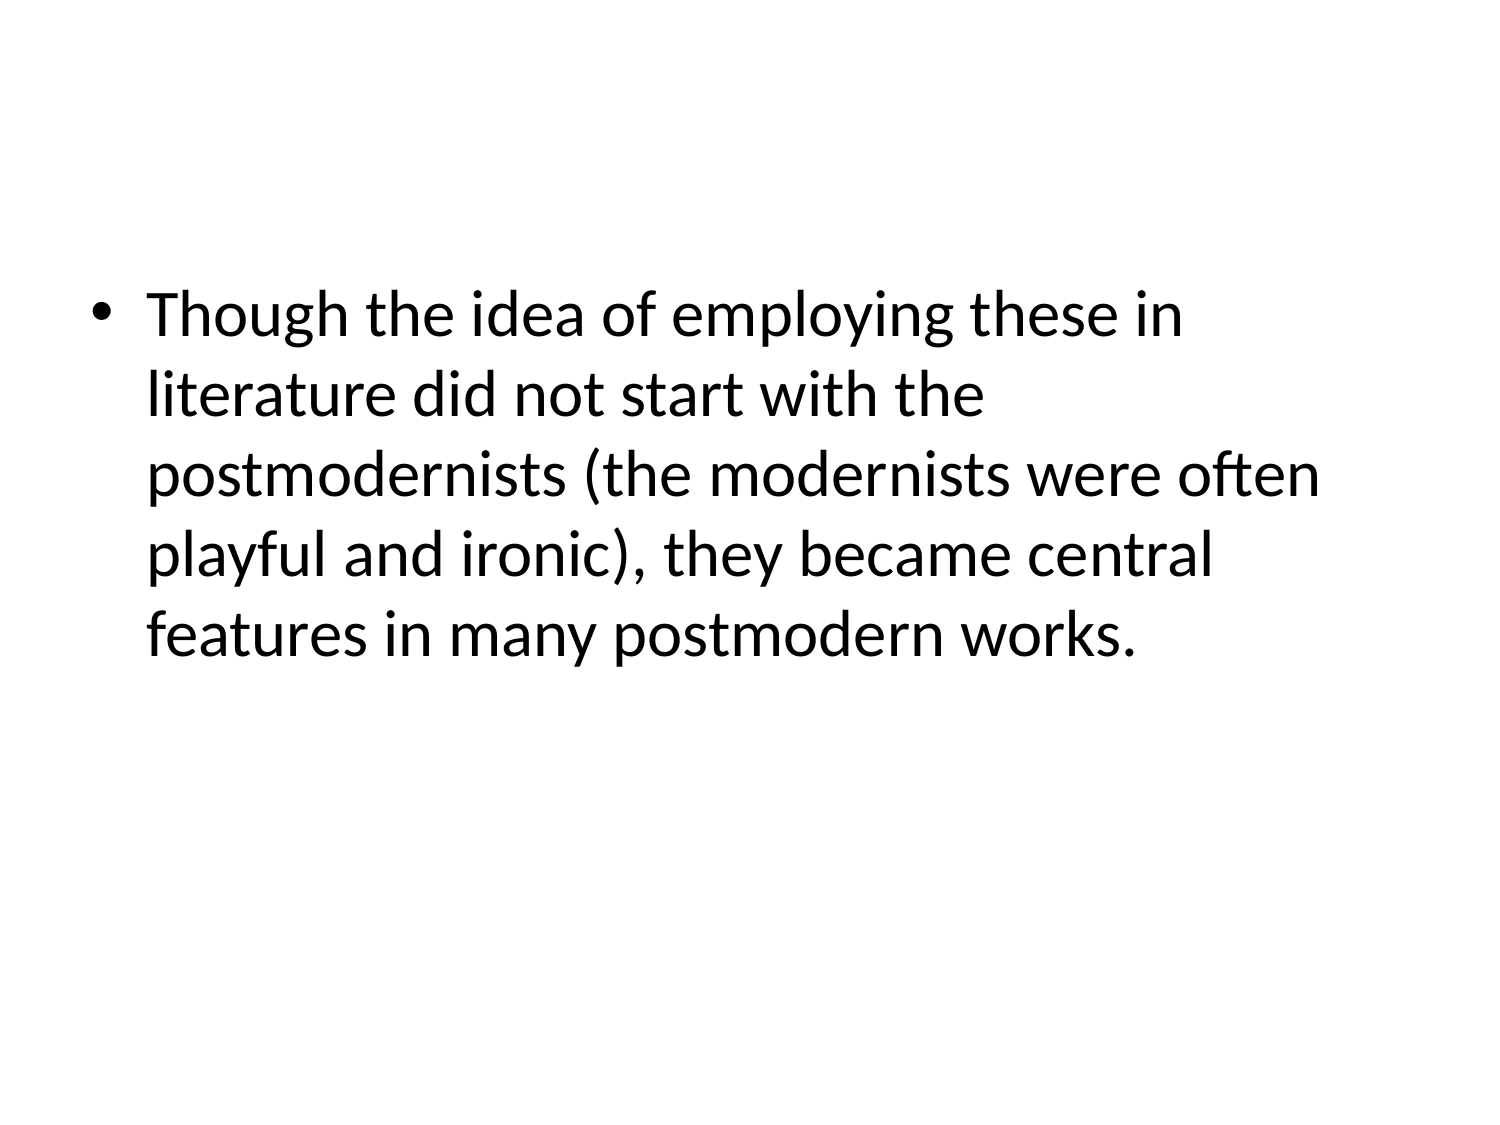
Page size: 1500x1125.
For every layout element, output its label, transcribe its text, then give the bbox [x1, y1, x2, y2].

list Though the idea of employing these in literature did not start with the postmodernists (the modernists were often playful and ironic), they became central features in many postmodern works. [75, 262, 1425, 1005]
